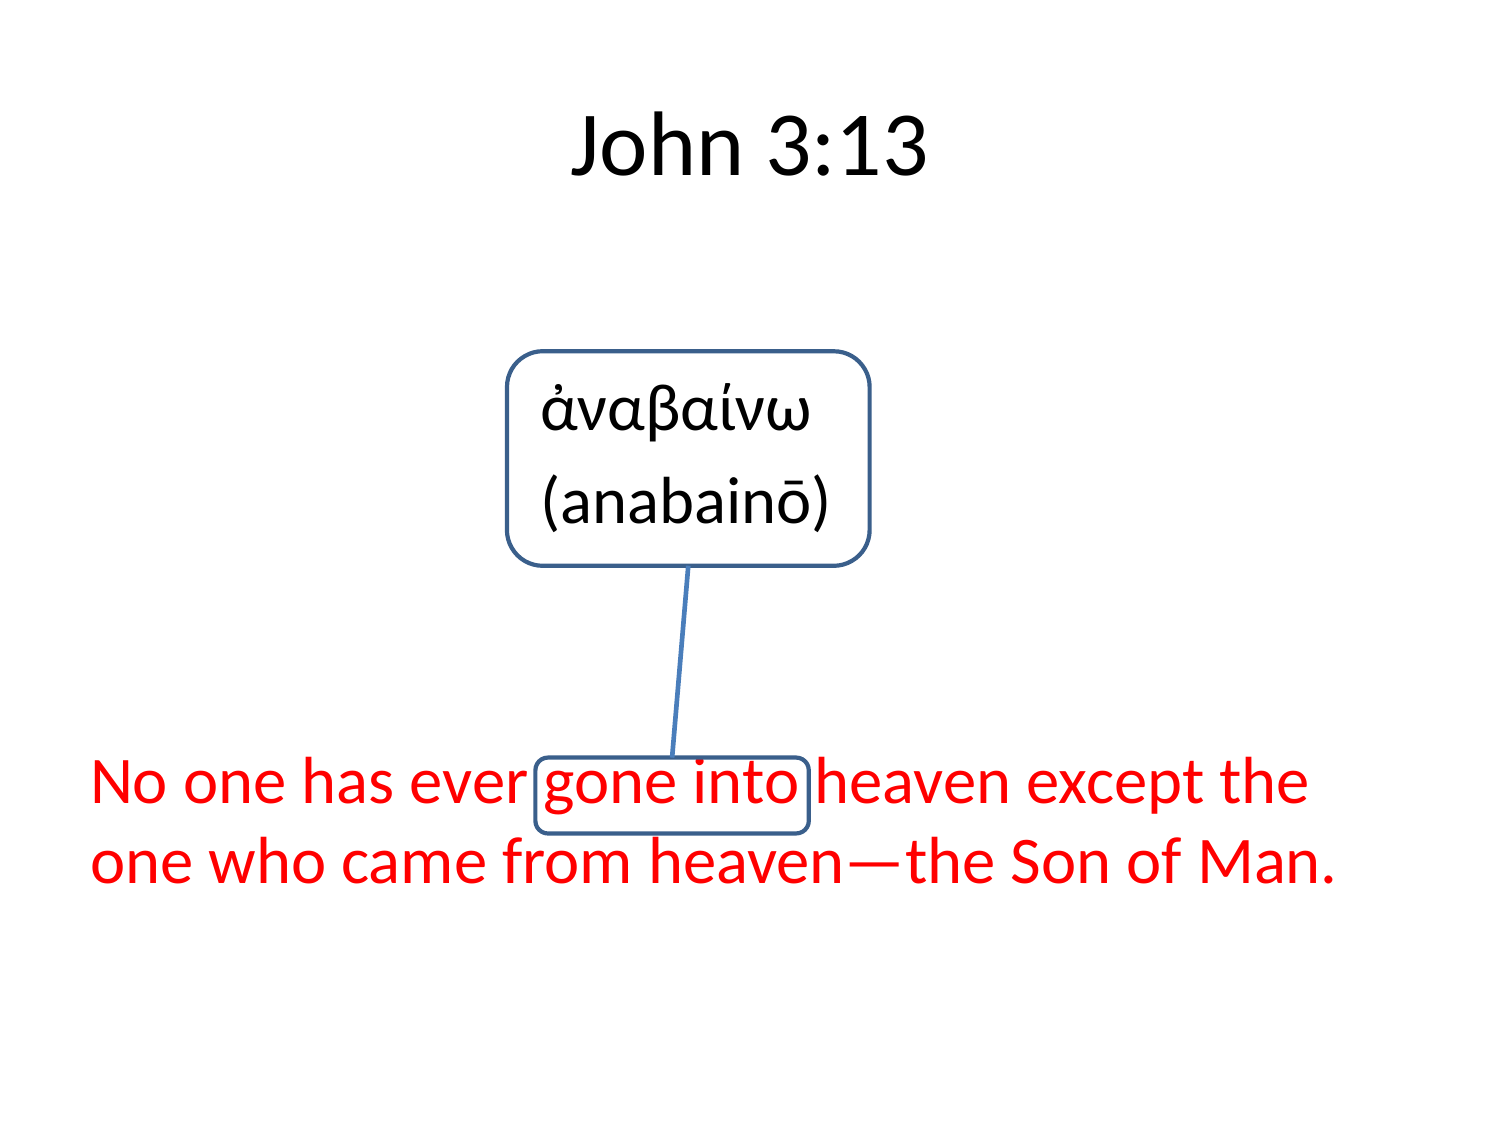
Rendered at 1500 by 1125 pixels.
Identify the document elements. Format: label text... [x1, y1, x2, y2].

title John 3:13 [75, 45, 1425, 233]
list ἀναβαίνω (anabainō) No one has ever gone into heaven except the one who came from heaven—the Son of Man. [75, 262, 1425, 1005]
text_box [504, 349, 872, 568]
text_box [671, 565, 689, 758]
text_box [533, 755, 811, 836]
